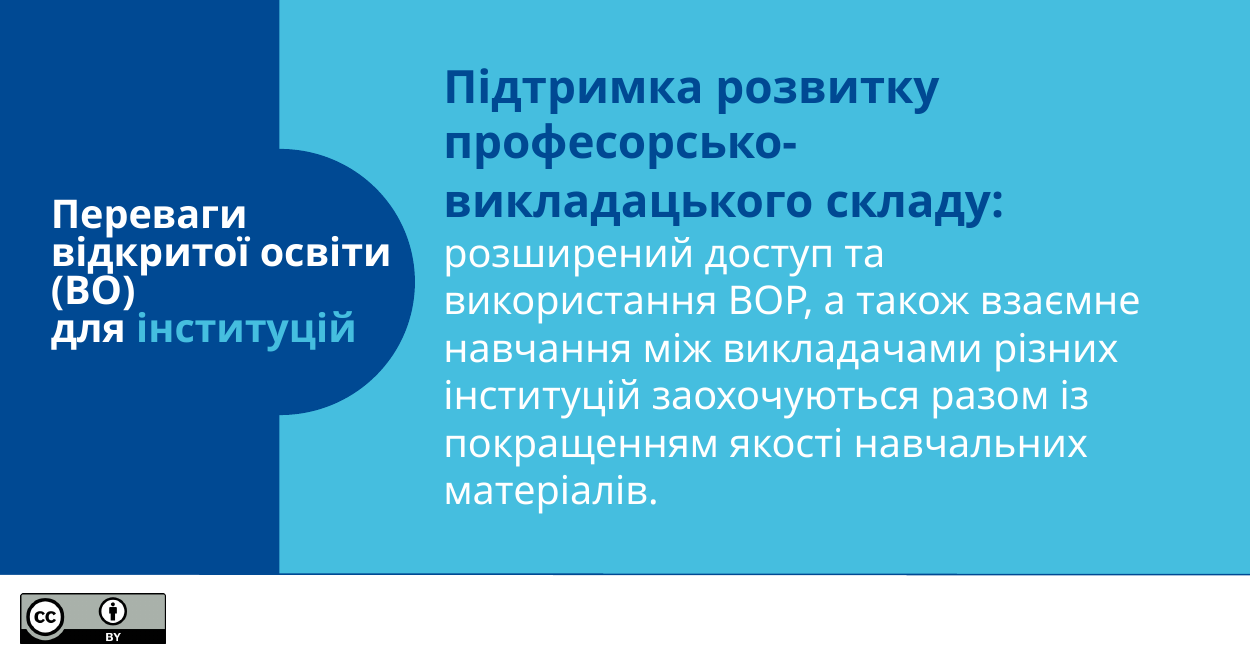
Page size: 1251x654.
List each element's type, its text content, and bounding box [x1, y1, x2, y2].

text_box [191, 148, 370, 182]
text_box [0, 582, 1250, 654]
picture [20, 592, 166, 645]
text_box [0, 0, 280, 573]
text_box [175, 365, 386, 416]
text_box Підтримка розвитку професорсько-викладацького складу: розширений доступ та використання BOP, а також взаємне навчання між викладачами різних інституцій заохочуються разом із покращенням якості навчальних матеріалів. [428, 42, 1178, 528]
text_box Переваги відкритої освіти (BO) для інституцій [35, 182, 512, 365]
